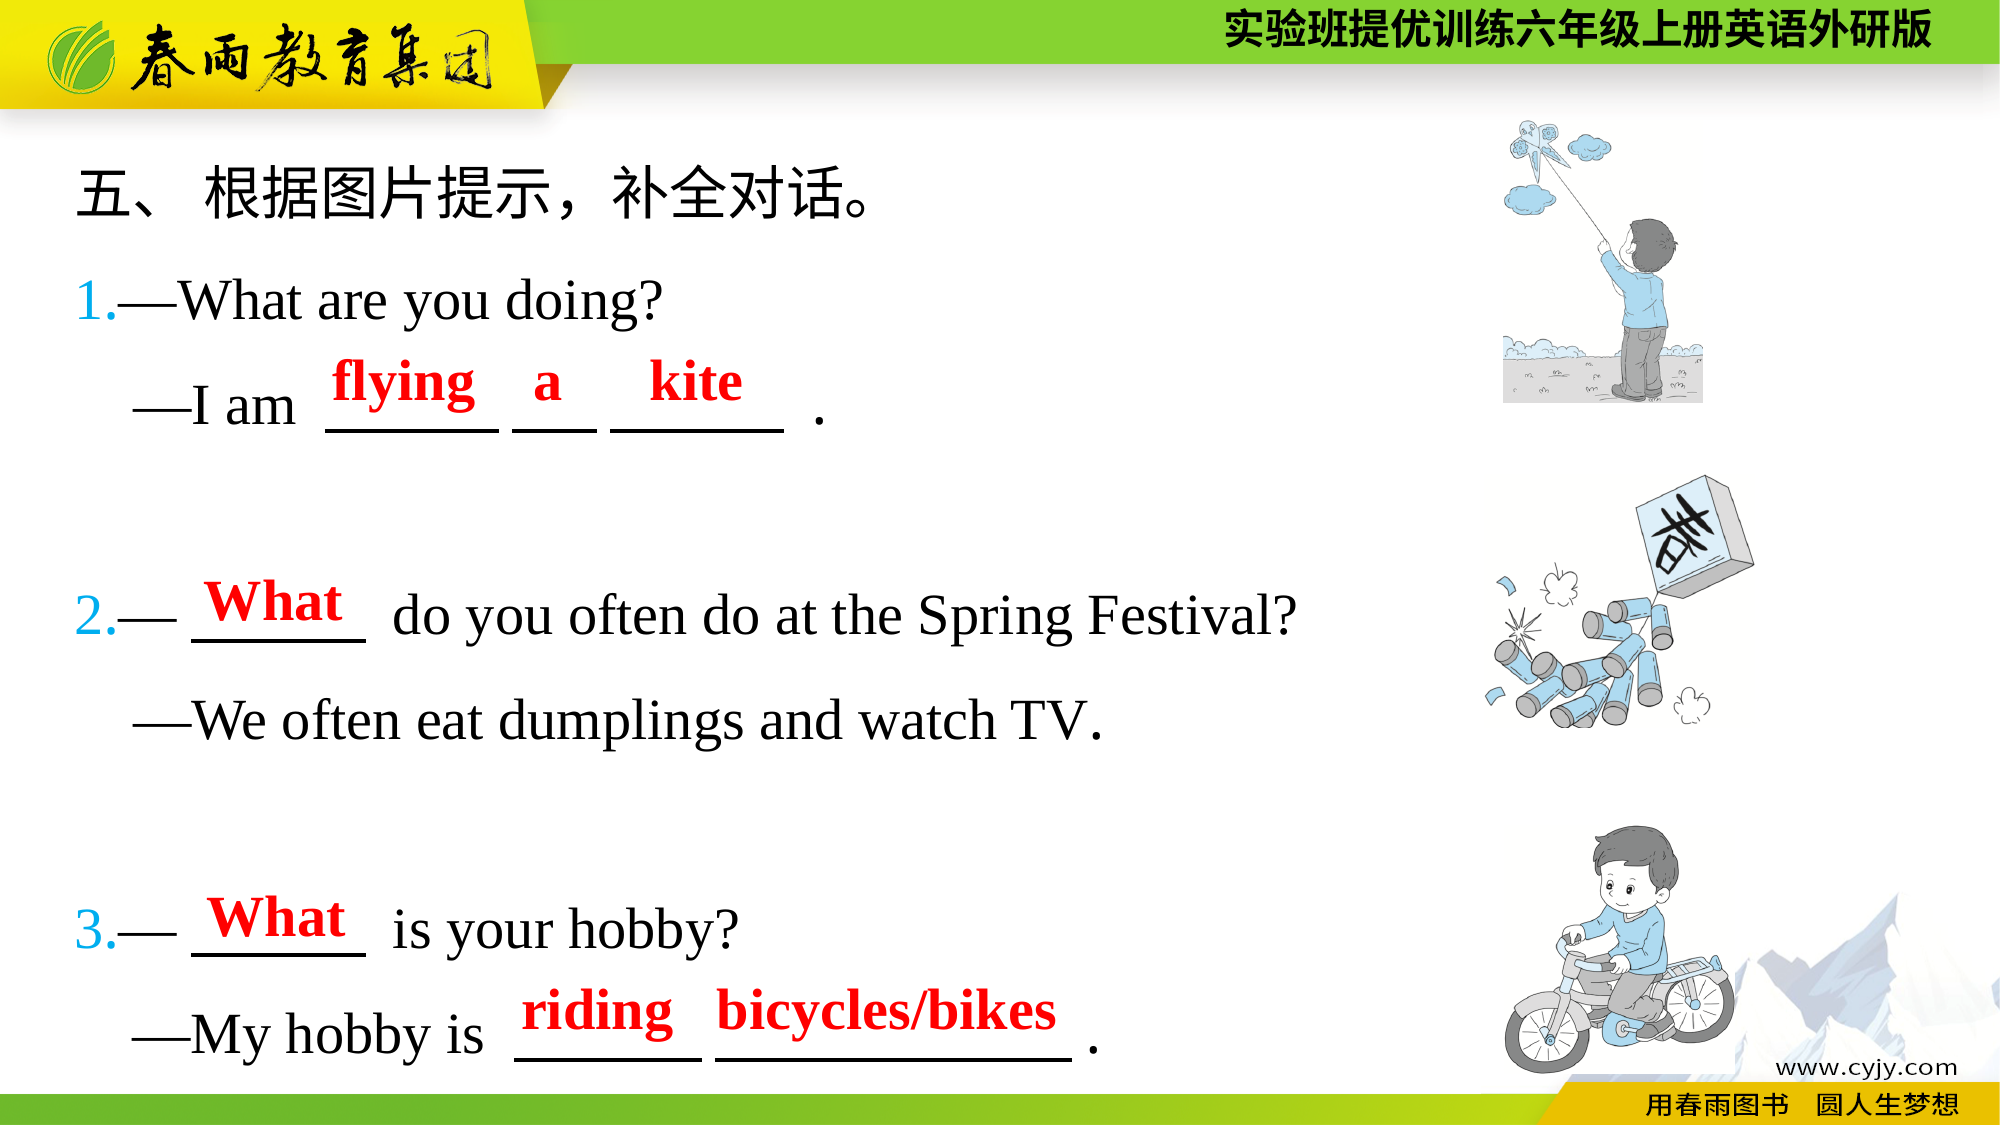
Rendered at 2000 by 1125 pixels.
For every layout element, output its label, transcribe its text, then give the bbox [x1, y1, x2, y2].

picture [0, 0, 2000, 1125]
text_box flying a kite [317, 335, 799, 420]
text_box riding bicycles/bikes [506, 964, 1095, 1049]
list 五、 根据图片提示，补全对话。 1.—What are you doing? —I am . 2.— do you often do at the Spring Festival? —We often eat dumplings and watch TV. 3.— is your hobby? —My hobby is . [59, 113, 1944, 1070]
text_box What [191, 871, 370, 956]
text_box What [189, 554, 367, 640]
